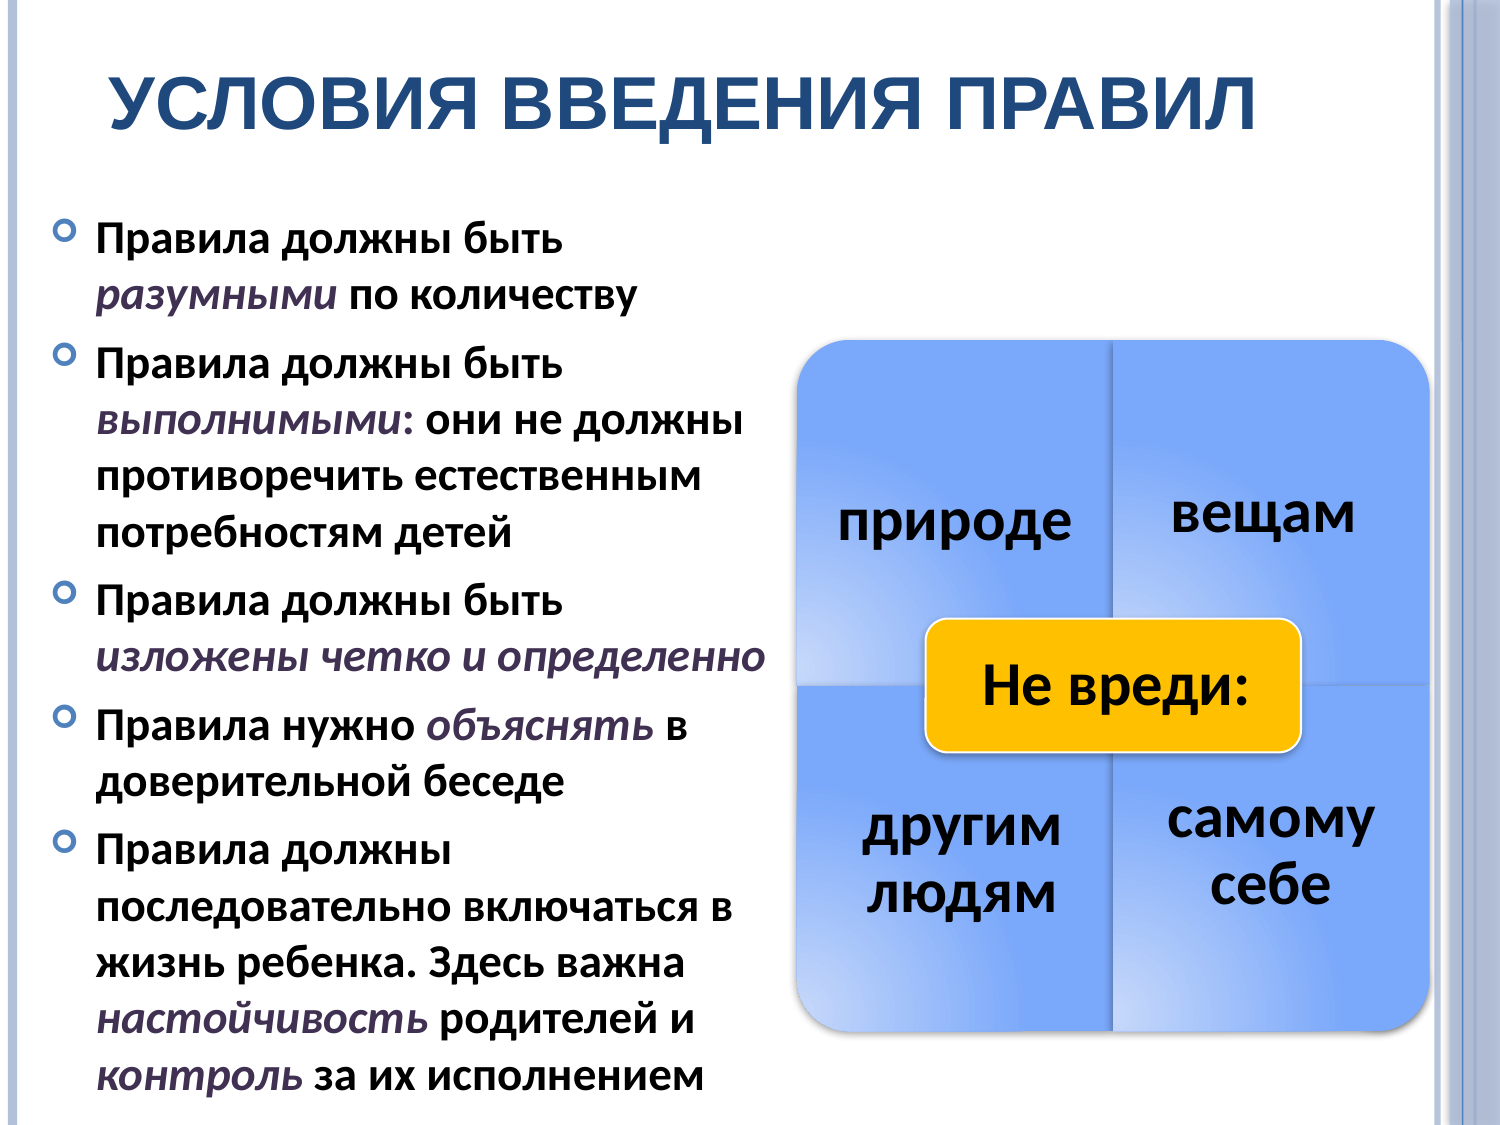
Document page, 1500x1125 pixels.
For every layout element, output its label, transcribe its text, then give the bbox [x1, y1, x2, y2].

list Правила должны быть разумными по количеству Правила должны быть выполнимыми: они не должны противоречить естественным потребностям детей Правила должны быть изложены четко и определенно Правила нужно объяснять в доверительной беседе Правила должны последовательно включаться в жизнь ребенка. Здесь важна настойчивость родителей и контроль за их исполнением [35, 199, 786, 1125]
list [796, 339, 1431, 1032]
title Условия введения правил [93, 35, 1300, 153]
